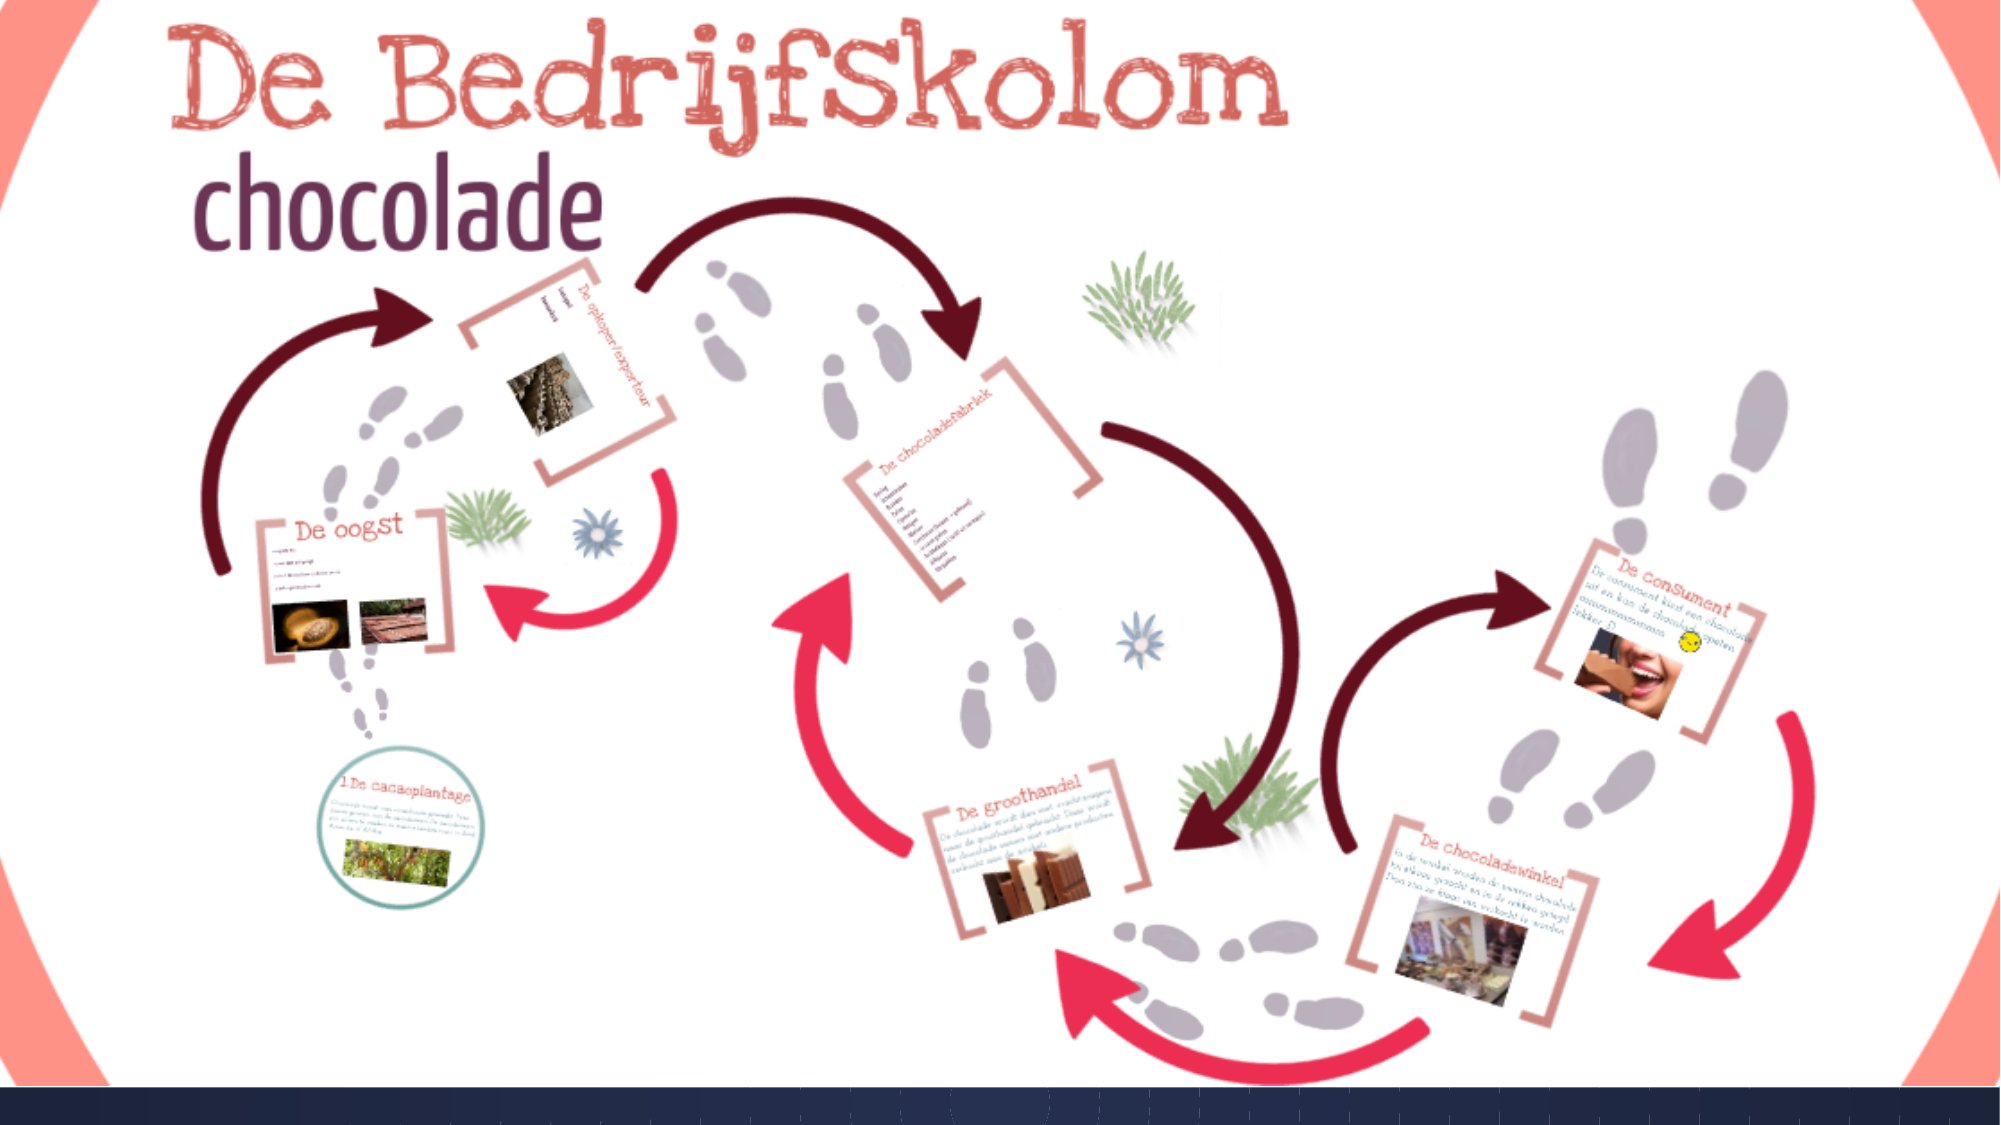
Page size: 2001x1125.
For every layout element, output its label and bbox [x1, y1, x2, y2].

list [0, 0, 2000, 1086]
